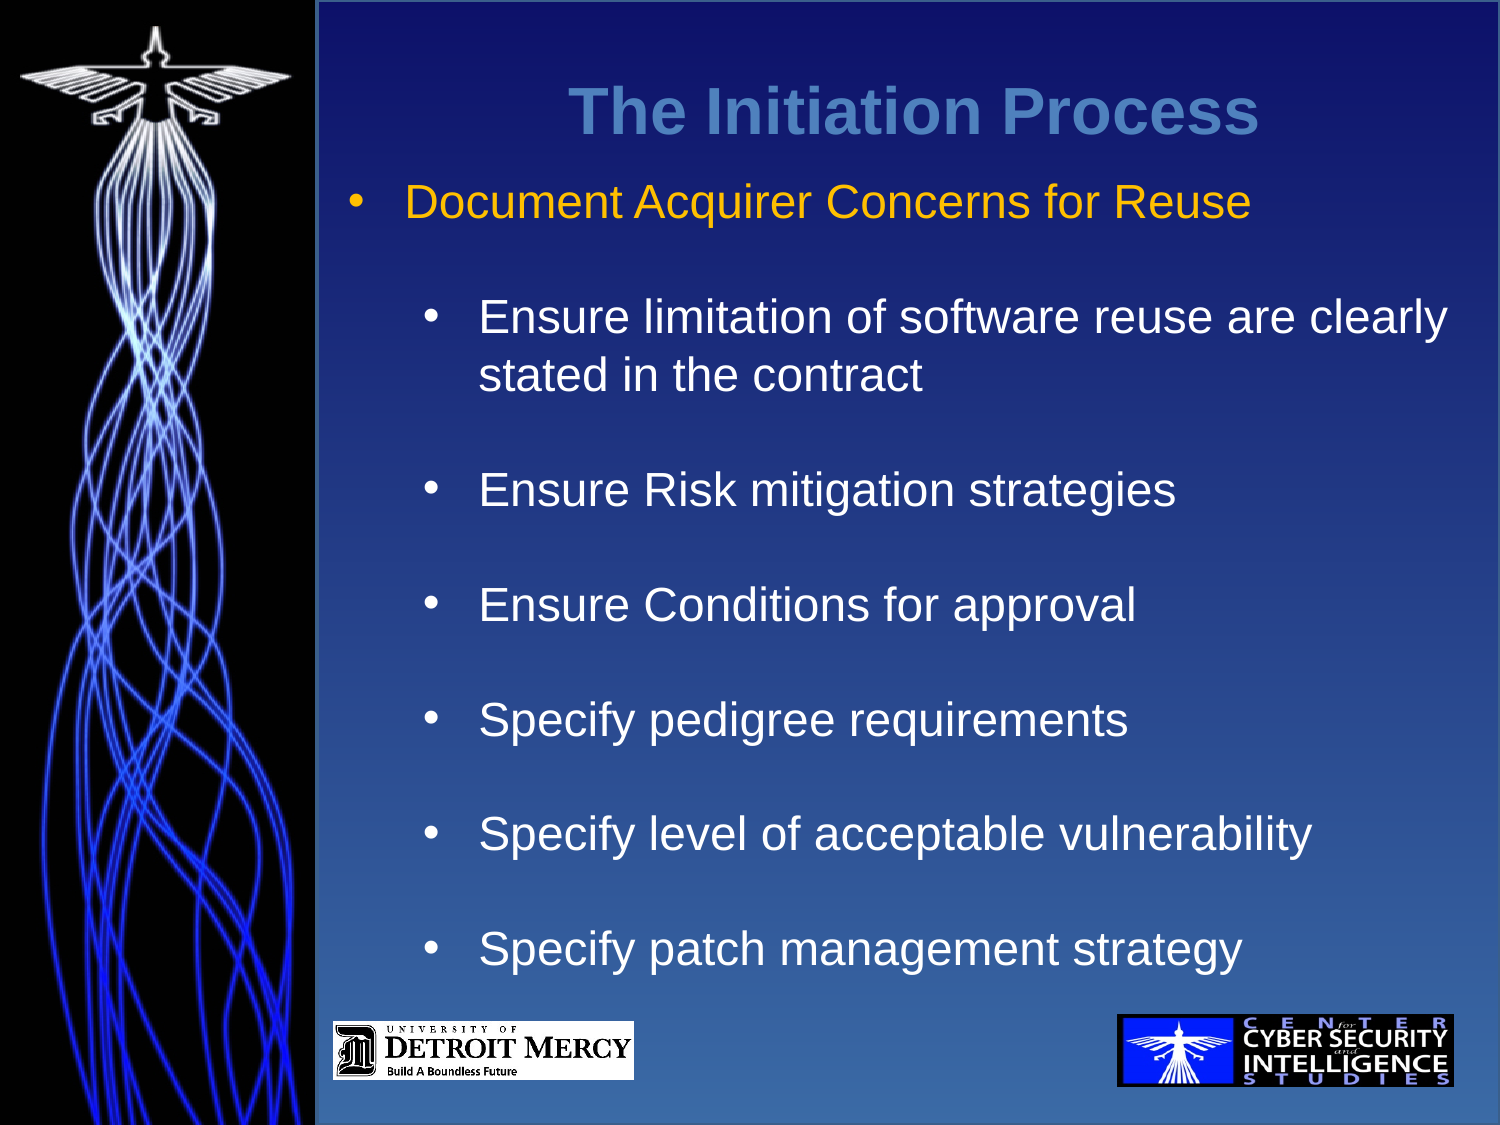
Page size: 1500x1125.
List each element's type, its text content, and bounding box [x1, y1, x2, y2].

picture [0, 0, 316, 1125]
text_box [317, 0, 1500, 1125]
picture [332, 1021, 634, 1080]
text_box The Initiation Process [367, 59, 1463, 157]
picture [1117, 1013, 1455, 1087]
text_box Document Acquirer Concerns for Reuse Ensure limitation of software reuse are clearly stated in the contract Ensure Risk mitigation strategies Ensure Conditions for approval Specify pedigree requirements Specify level of acceptable vulnerability Specify patch management strategy [331, 162, 1500, 876]
